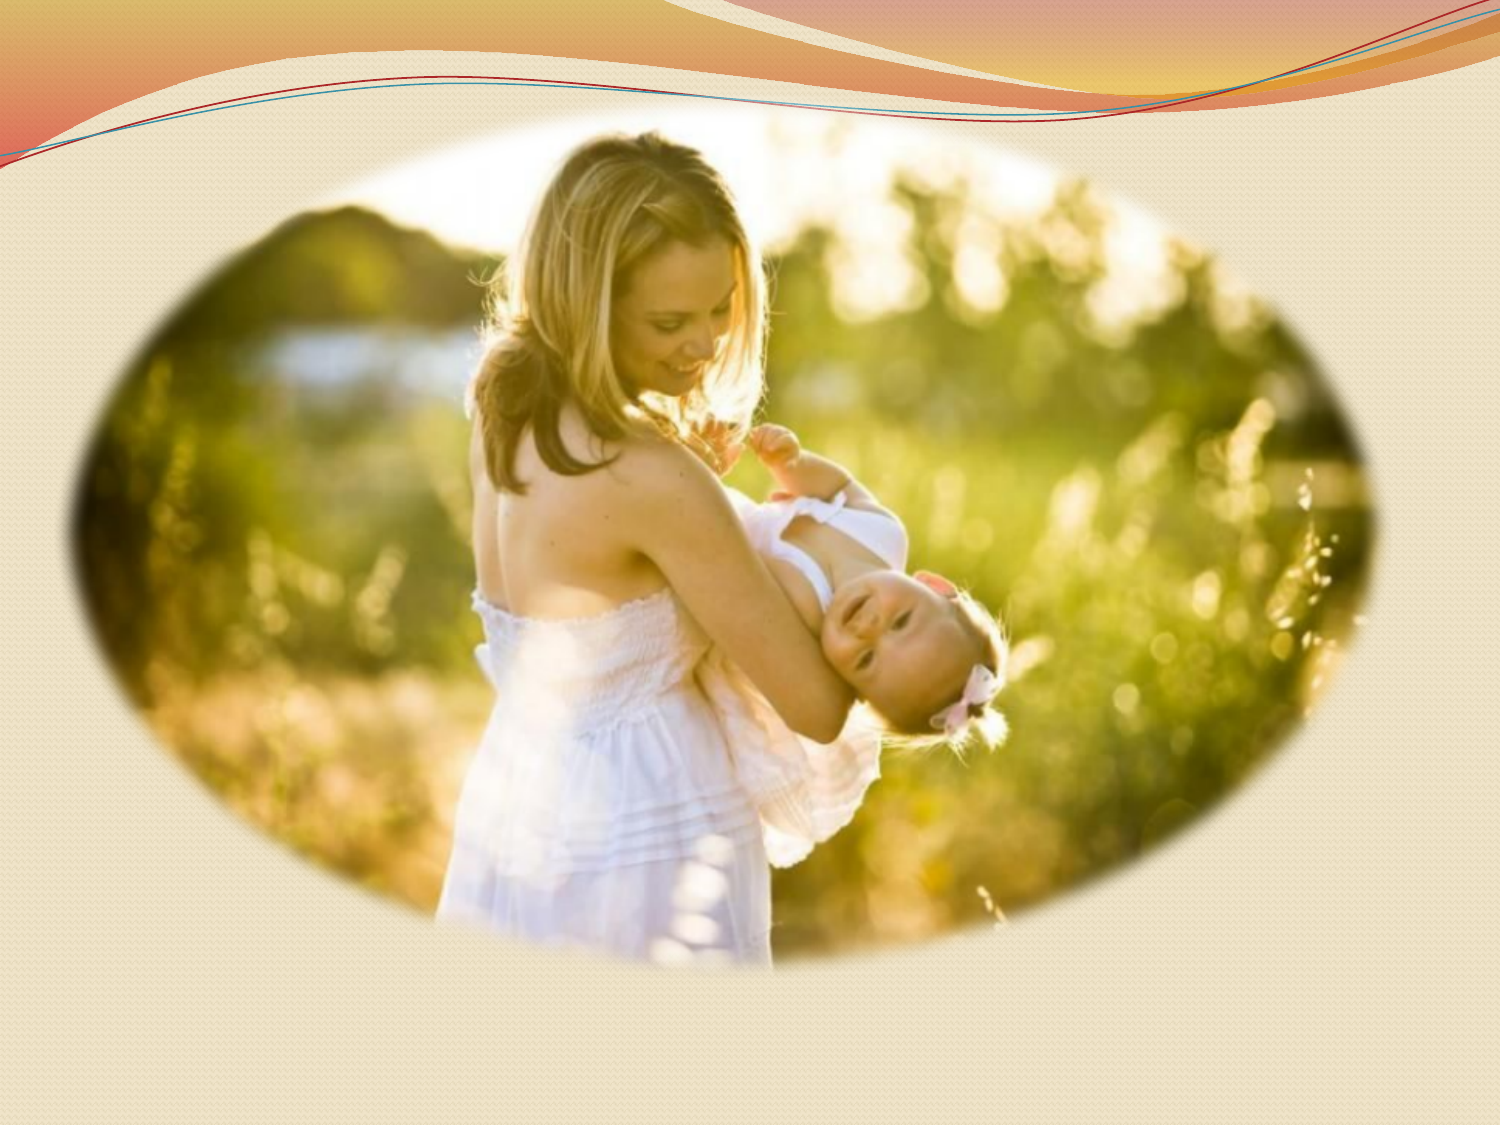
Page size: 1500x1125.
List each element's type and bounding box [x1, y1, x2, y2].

picture [52, 87, 1394, 982]
